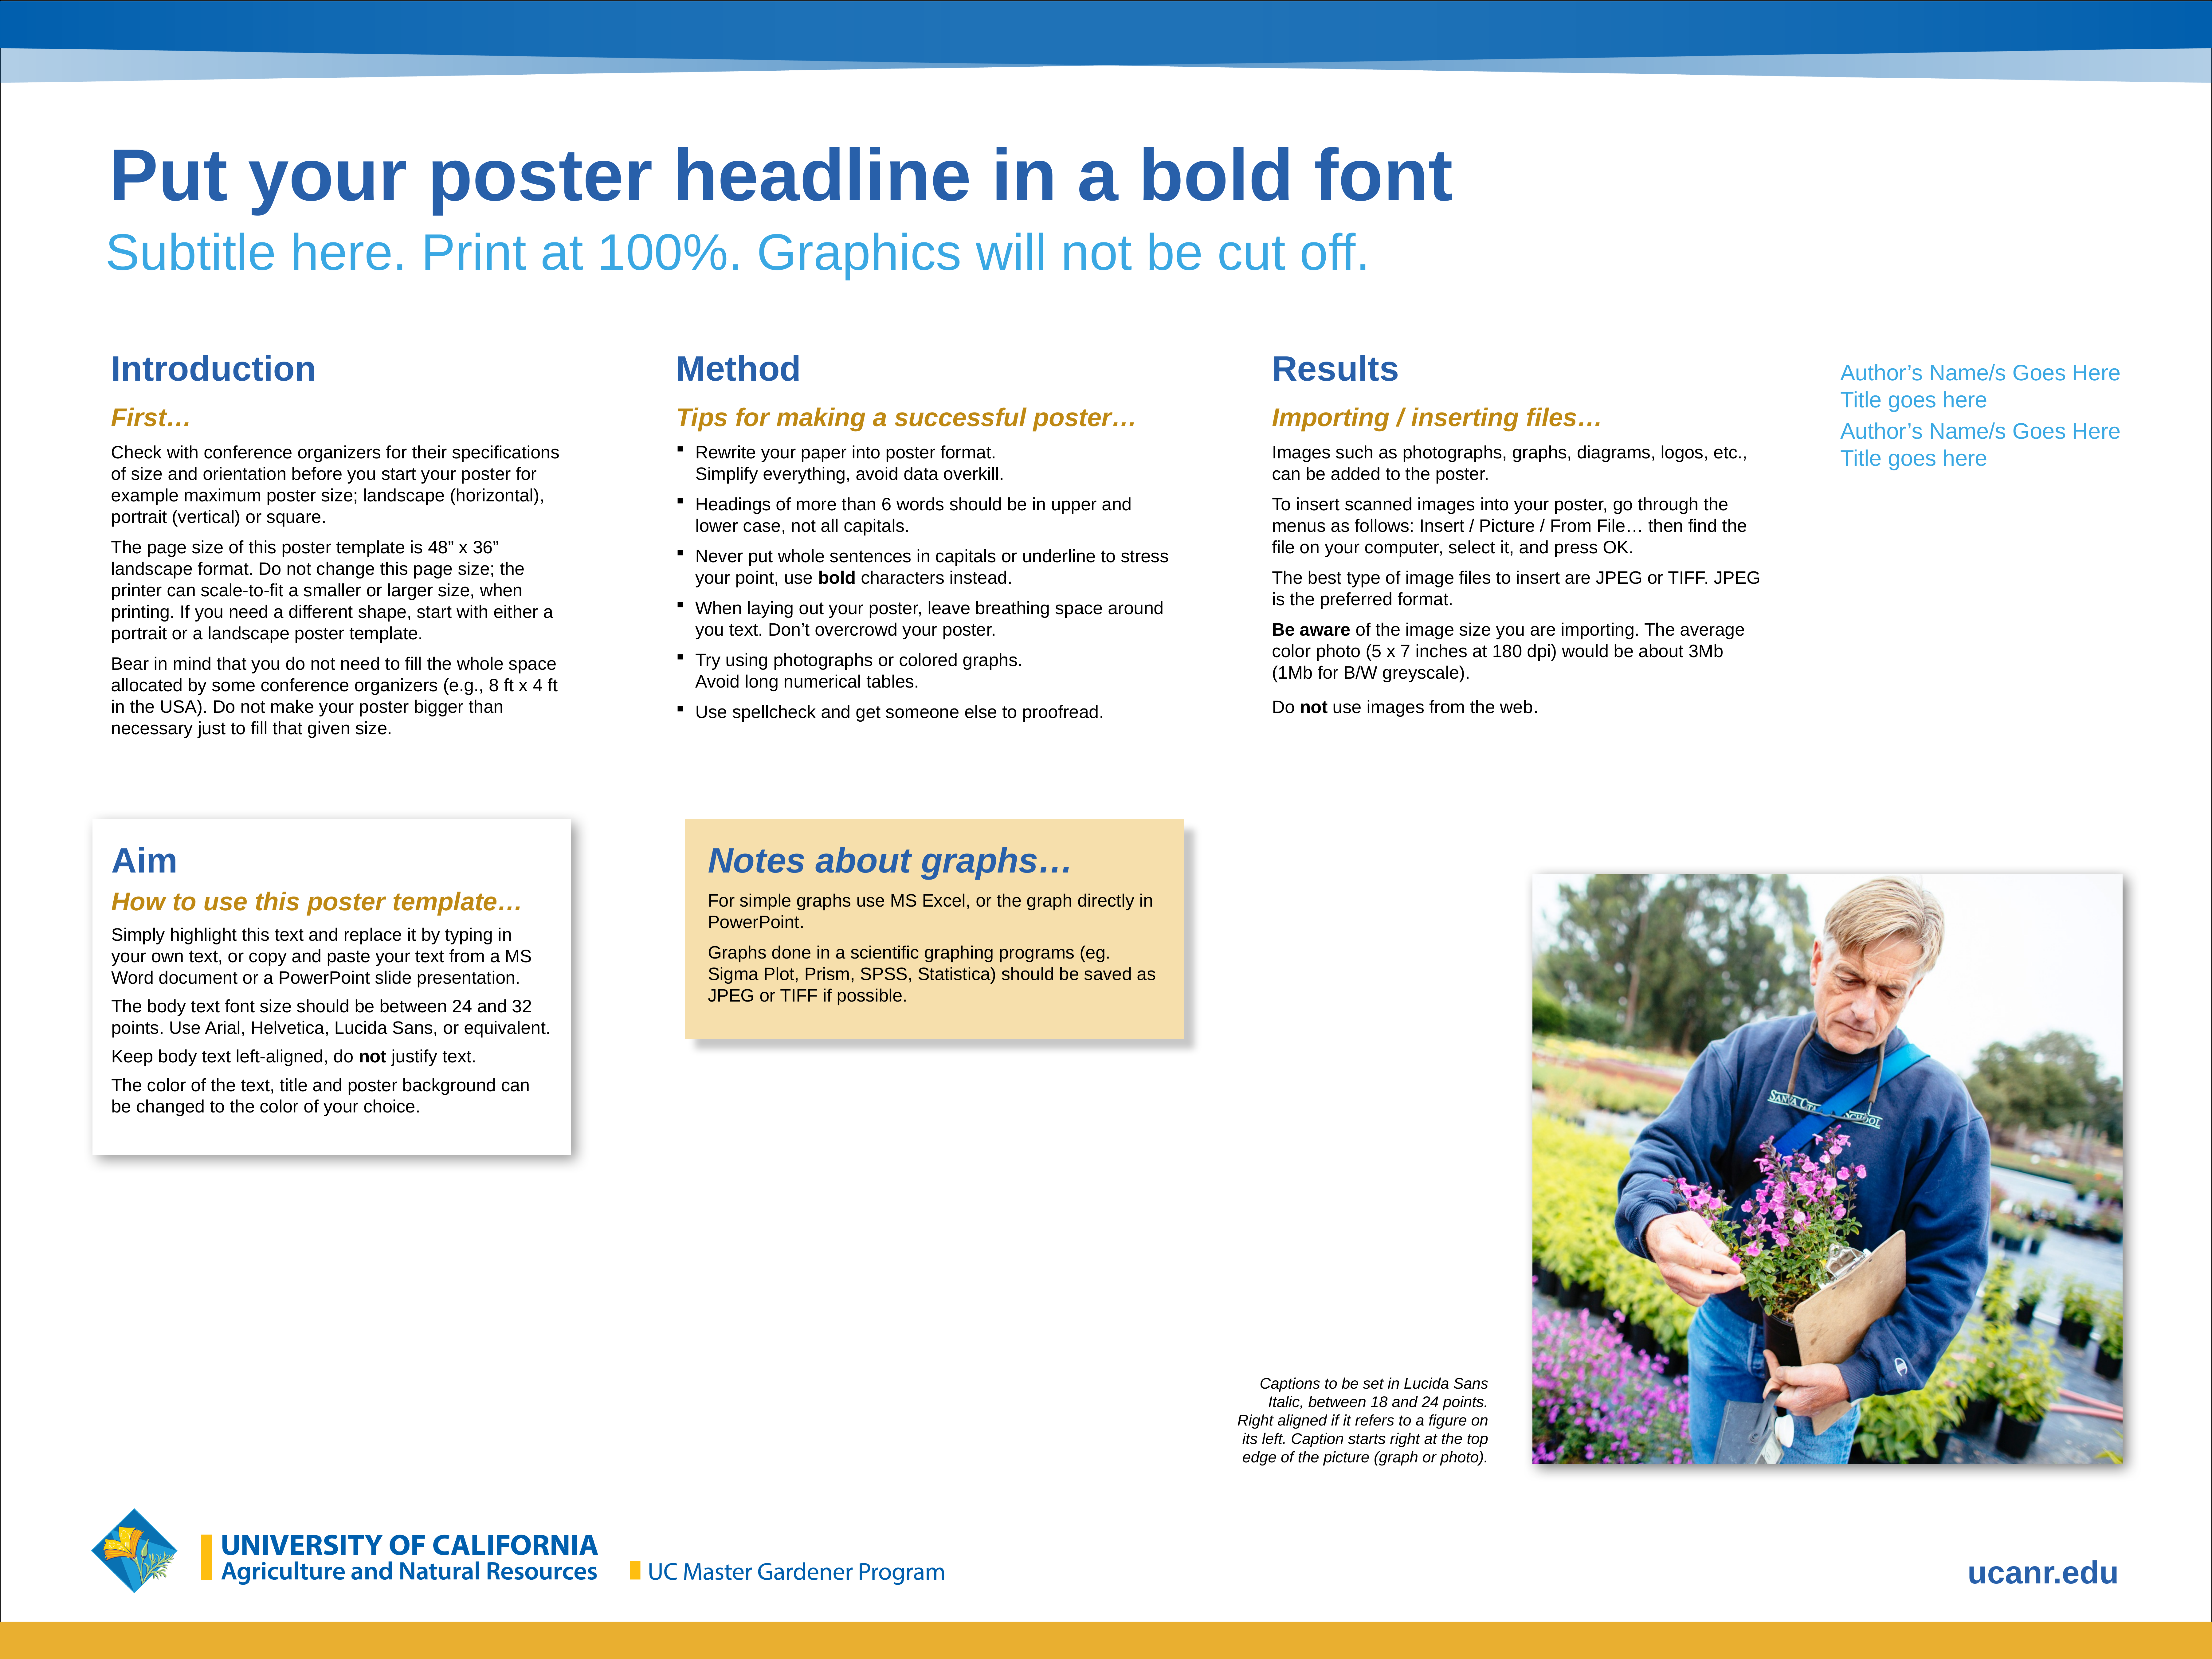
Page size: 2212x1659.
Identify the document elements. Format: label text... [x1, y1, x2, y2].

text_box [0, 1622, 2212, 1659]
picture [88, 1506, 954, 1596]
text_box Notes about graphs… For simple graphs use MS Excel, or the graph directly in PowerPoint. Graphs done in a scientific graphing programs (eg. Sigma Plot, Prism, SPSS, Statistica) should be saved as JPEG or TIFF if possible. [685, 874, 1184, 1039]
picture [1532, 874, 2123, 1464]
text_box Aim How to use this poster template… Simply highlight this text and replace it by typing in your own text, or copy and paste your text from a MS Word document or a PowerPoint slide presentation. The body text font size should be between 24 and 32 points. Use Arial, Helvetica, Lucida Sans, or equivalent. Keep body text left-aligned, do not justify text. The color of the text, title and poster background can be changed to the color of your choice. [93, 887, 571, 1155]
text_box Author’s Name/s Goes Here Title goes here Author’s Name/s Goes Here Title goes here [1822, 340, 2210, 613]
text_box Introduction First… Check with conference organizers for their specifications of size and orientation before you start your poster for example maximum poster size; landscape (horizontal), portrait (vertical) or square. The page size of this poster template is 48” x 36” landscape format. Do not change this page size; the printer can scale-to-fit a smaller or larger size, when printing. If you need a different shape, start with either a portrait or a landscape poster template. Bear in mind that you do not need to fill the whole space allocated by some conference organizers (e.g., 8 ft x 4 ft in the USA). Do not make your poster bigger than necessary just to fill that given size. [93, 327, 592, 887]
text_box Subtitle here. Print at 100%. Graphics will not be cut off. [101, 216, 1822, 331]
text_box ucanr.edu [1870, 1549, 2124, 1592]
picture [0, 1, 2212, 83]
text_box Captions to be set in Lucida Sans Italic, between 18 and 24 points. Right aligned if it refers to a figure on its left. Caption starts right at the top edge of the picture (graph or photo). [1225, 1364, 1498, 1475]
text_box Method Tips for making a successful poster… Rewrite your paper into poster format. Simplify everything, avoid data overkill. Headings of more than 6 words should be in upper and lower case, not all capitals. Never put whole sentences in capitals or underline to stress your point, use bold characters instead. When laying out your poster, leave breathing space around you text. Don’t overcrowd your poster. Try using photographs or colored graphs. Avoid long numerical tables. Use spellcheck and get someone else to proofread. [658, 331, 1188, 874]
text_box Results Importing / inserting files… Images such as photographs, graphs, diagrams, logos, etc., can be added to the poster. To insert scanned images into your poster, go through the menus as follows: Insert / Picture / From File… then find the file on your computer, select it, and press OK. The best type of image files to insert are JPEG or TIFF. JPEG is the preferred format. Be aware of the image size you are importing. The average color photo (5 x 7 inches at 180 dpi) would be about 3Mb (1Mb for B/W greyscale). Do not use images from the web. [1254, 331, 1784, 851]
text_box Put your poster headline in a bold font [105, 112, 2067, 218]
